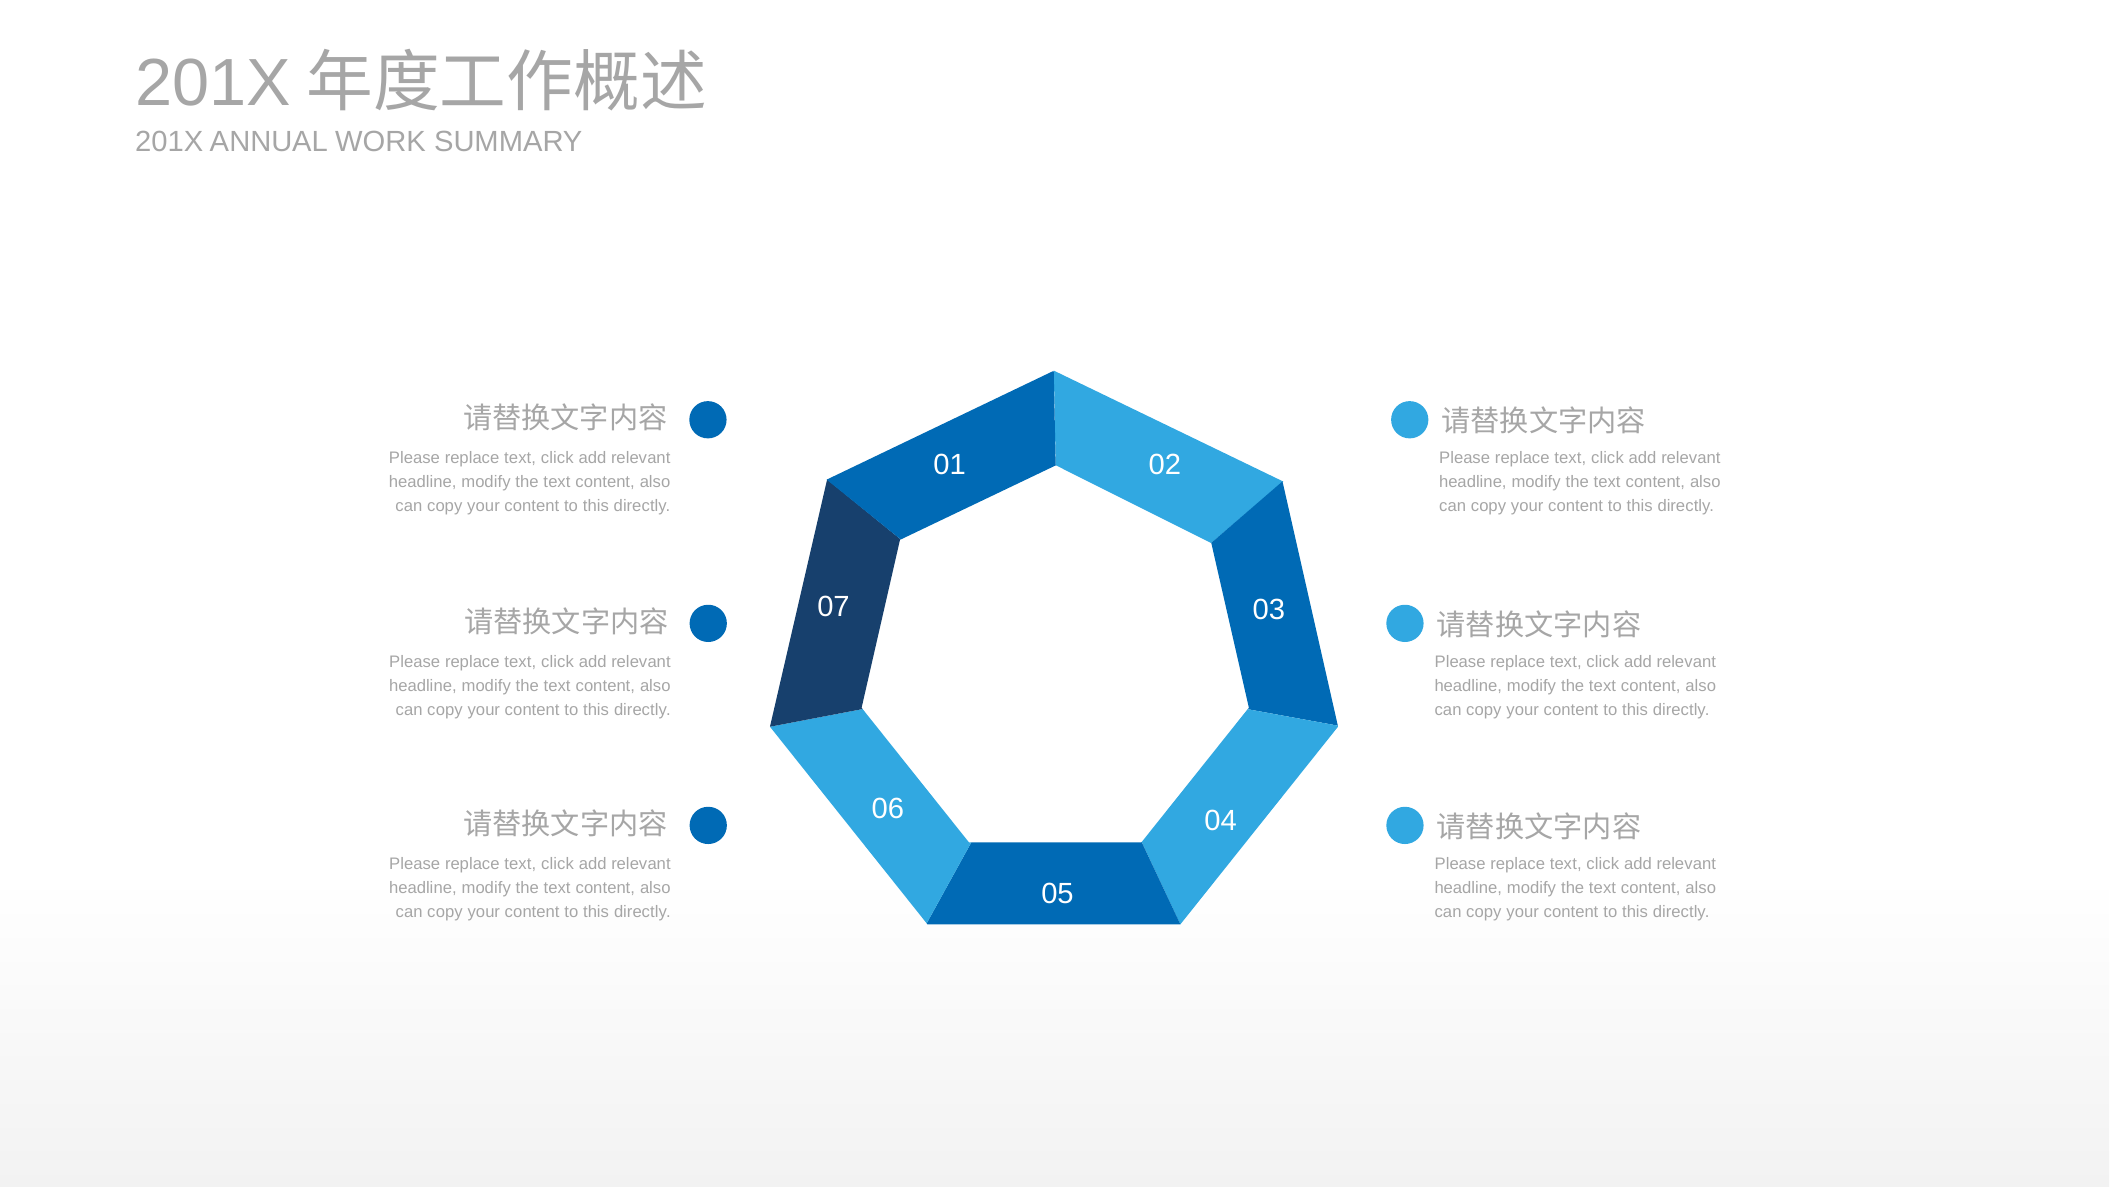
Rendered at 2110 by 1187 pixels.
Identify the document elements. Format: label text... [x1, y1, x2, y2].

text_box Please replace text, click add relevant headline, modify the text content, also can copy your content to this directly. [1434, 848, 1729, 939]
text_box 请替换文字内容 [442, 394, 672, 434]
text_box Please replace text, click add relevant headline, modify the text content, also can copy your content to this directly. [369, 646, 672, 737]
text_box Please replace text, click add relevant headline, modify the text content, also can copy your content to this directly. [1434, 646, 1729, 737]
text_box [689, 604, 727, 643]
text_box [1386, 604, 1424, 643]
text_box 请替换文字内容 [443, 597, 673, 638]
text_box 请替换文字内容 [1433, 799, 1668, 845]
text_box 请替换文字内容 [1433, 597, 1668, 642]
text_box Please replace text, click add relevant headline, modify the text content, also can copy your content to this directly. [369, 443, 671, 534]
text_box Please replace text, click add relevant headline, modify the text content, also can copy your content to this directly. [1439, 443, 1733, 534]
text_box 201X年度工作概述 [135, 38, 783, 119]
text_box [1386, 806, 1424, 845]
text_box Please replace text, click add relevant headline, modify the text content, also can copy your content to this directly. [369, 848, 672, 939]
text_box [689, 806, 727, 845]
text_box 请替换文字内容 [443, 799, 672, 840]
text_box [769, 370, 1339, 925]
text_box [689, 401, 727, 439]
text_box 请替换文字内容 [1438, 394, 1673, 439]
text_box [1391, 401, 1429, 439]
text_box 201X ANNUAL WORK SUMMARY [135, 122, 596, 158]
